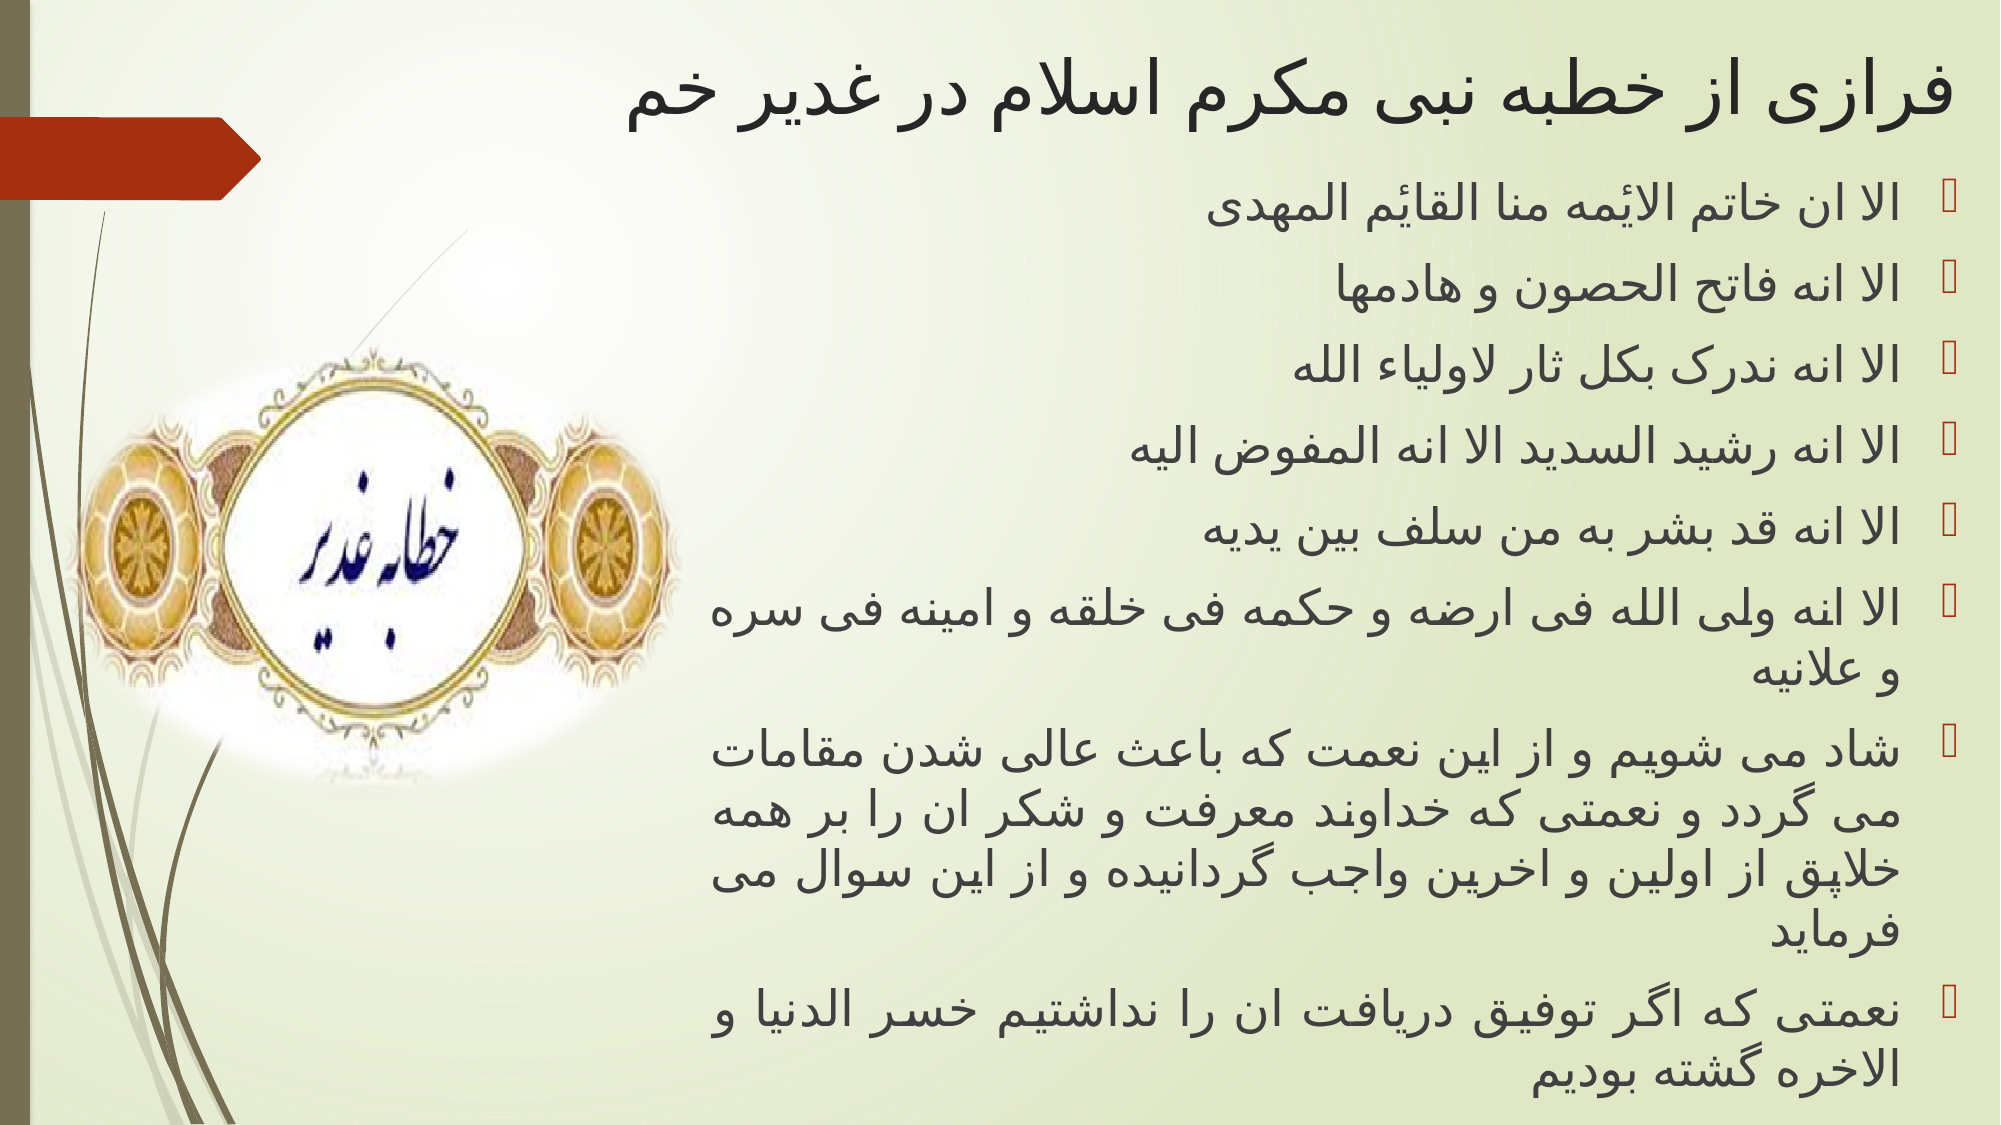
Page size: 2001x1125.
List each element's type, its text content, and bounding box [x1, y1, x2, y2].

title فرازی از خطبه نبی مکرم اسلام در غدیر خم [353, 32, 1975, 164]
list الا ان خاتم الایٔمه منا القایٔم المهدی الا انه فاتح الحصون و هادمها الا انه ندرک بکل ثار لاولیاء الله الا انه رشید السدید الا انه المفوض الیه الا انه قد بشر به من سلف بین یدیه الا انه ولی الله فی ارضه و حکمه فی خلقه و امینه فی سره و علانیه شاد می شویم و از این نعمت که باعث عالی شدن مقامات می گردد و نعمتی که خداوند معرفت و شکر ان را بر همه خلاپق از اولین و اخرین واجب گردانیده و از این سوال می فرماید نعمتی که اگر توفیق دریافت ان را نداشتیم خسر الدنیا و الاخره گشته بودیم [693, 163, 1975, 1104]
picture [53, 332, 694, 802]
